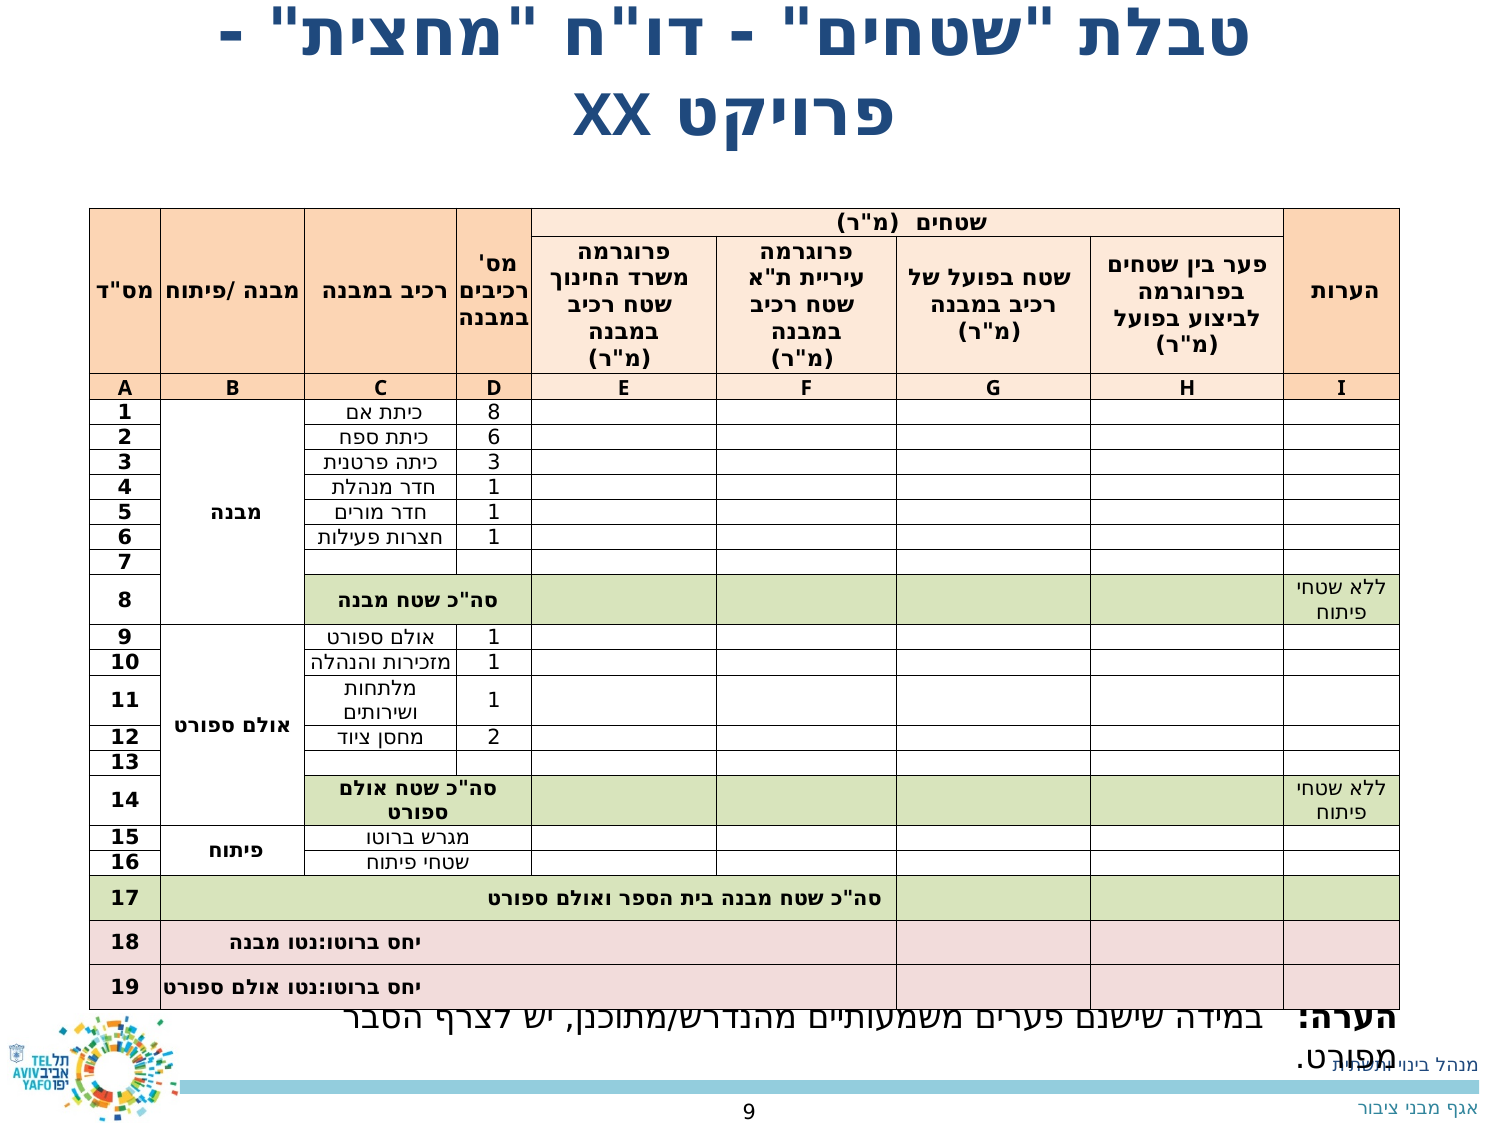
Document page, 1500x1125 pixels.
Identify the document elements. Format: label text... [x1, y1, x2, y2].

table_header שטחים (מ"ר) [532, 209, 1283, 236]
table_cell [1091, 475, 1283, 499]
table_cell 3 [90, 450, 160, 474]
table_cell B [161, 374, 304, 399]
table_cell פרוגרמה משרד החינוך שטח רכיב במבנה (מ"ר) [532, 237, 716, 373]
table_cell [1284, 625, 1399, 649]
table_cell אולם ספורט [161, 625, 304, 825]
table_cell [897, 425, 1090, 449]
table_cell [1091, 425, 1283, 449]
table_cell 4 [90, 475, 160, 499]
table_cell F [717, 374, 896, 399]
table_cell [1284, 400, 1399, 424]
table_cell [717, 776, 896, 825]
table_header מס' רכיבים במבנה [457, 209, 531, 373]
table_cell [1284, 676, 1399, 725]
table_cell 13 [90, 751, 160, 775]
table_cell חדר מורים [305, 500, 456, 524]
table_cell [1284, 726, 1399, 750]
table_cell 14 [90, 776, 160, 825]
table_cell מחסן ציוד [305, 726, 456, 750]
table_cell חצרות פעילות [305, 525, 456, 549]
table_cell 1 [457, 525, 531, 549]
table_cell [1091, 876, 1283, 920]
table_cell 6 [457, 425, 531, 449]
table_cell פער בין שטחים בפרוגרמה לביצוע בפועל (מ"ר) [1091, 237, 1283, 373]
table_cell [1284, 550, 1399, 574]
table_cell מגרש ברוטו [305, 826, 531, 850]
table_cell כיתת ספח [305, 425, 456, 449]
table_cell [1284, 751, 1399, 775]
table_cell 18 [90, 921, 160, 964]
table_cell 12 [90, 726, 160, 750]
table_cell 3 [457, 450, 531, 474]
table_cell [1284, 475, 1399, 499]
table_cell [532, 650, 716, 675]
table_cell פיתוח [161, 826, 304, 875]
table_cell [717, 500, 896, 524]
table_cell יחס ברוטו:נטו מבנה [161, 921, 436, 964]
table_cell 1 [457, 650, 531, 675]
table_cell [1284, 500, 1399, 524]
table_cell [717, 550, 896, 574]
table_cell 19 [90, 965, 160, 1009]
table_cell [1284, 826, 1399, 850]
table_cell ללא שטחי פיתוח [1284, 575, 1399, 624]
table_header הערות [1284, 209, 1399, 373]
table_cell 1 [457, 475, 531, 499]
table_cell [897, 851, 1090, 875]
table_cell [717, 726, 896, 750]
table_cell [683, 921, 839, 964]
table_cell [457, 550, 531, 574]
table_cell [1284, 450, 1399, 474]
table_cell [897, 575, 1090, 624]
table_cell [532, 475, 716, 499]
table_cell [897, 525, 1090, 549]
table_cell [683, 965, 839, 1009]
table_cell פרוגרמה עיריית ת"א שטח רכיב במבנה (מ"ר) [717, 237, 896, 373]
table_cell 6 [90, 525, 160, 549]
table_cell [532, 550, 716, 574]
table_cell [1091, 676, 1283, 725]
table_cell [897, 625, 1090, 649]
table_cell [1091, 851, 1283, 875]
table_cell [897, 776, 1090, 825]
table_cell [897, 751, 1090, 775]
table_cell [897, 726, 1090, 750]
table_cell [717, 650, 896, 675]
table_cell מזכירות והנהלה [305, 650, 456, 675]
text_box טבלת "שטחים" - דו"ח "מחצית" - פרויקט XX [94, 16, 1375, 121]
table_cell 9 [90, 625, 160, 649]
table_cell סה"כ שטח מבנה בית הספר ואולם ספורט [161, 876, 896, 920]
table_cell 8 [457, 400, 531, 424]
table_cell [839, 965, 896, 1009]
table_cell [1091, 575, 1283, 624]
table_cell [532, 625, 716, 649]
table_cell [717, 450, 896, 474]
table_cell [717, 475, 896, 499]
table_cell 10 [90, 650, 160, 675]
table_cell [532, 575, 716, 624]
table_cell [897, 450, 1090, 474]
table_cell [897, 876, 1090, 920]
table_cell 1 [457, 625, 531, 649]
table_cell [1284, 650, 1399, 675]
table_cell [1091, 826, 1283, 850]
table_cell I [1284, 374, 1399, 399]
table_cell 7 [90, 550, 160, 574]
table_cell [559, 921, 683, 964]
table_cell [532, 751, 716, 775]
table_cell שטח בפועל של רכיב במבנה (מ"ר) [897, 237, 1090, 373]
table_cell 15 [90, 826, 160, 850]
table_cell [532, 726, 716, 750]
table_cell [1284, 921, 1399, 964]
table_cell [717, 851, 896, 875]
table_cell [559, 965, 683, 1009]
table_cell [897, 826, 1090, 850]
table_cell [1091, 400, 1283, 424]
table_cell סה"כ שטח אולם ספורט [305, 776, 531, 825]
table_cell [1284, 425, 1399, 449]
table_cell [1091, 550, 1283, 574]
table_cell [1091, 776, 1283, 825]
table_cell [436, 921, 559, 964]
table_cell [717, 625, 896, 649]
table_cell ללא שטחי פיתוח [1284, 776, 1399, 825]
table_cell [717, 525, 896, 549]
table_cell [897, 475, 1090, 499]
table_cell [897, 965, 1090, 1009]
table_cell 5 [90, 500, 160, 524]
table_cell [897, 921, 1090, 964]
table_cell [532, 450, 716, 474]
table_cell סה"כ שטח מבנה [305, 575, 531, 624]
table_cell [532, 676, 716, 725]
table_cell [897, 650, 1090, 675]
table_cell 2 [90, 425, 160, 449]
table_header רכיב במבנה [305, 209, 456, 373]
table_cell [717, 751, 896, 775]
table_cell [1091, 625, 1283, 649]
table_cell [717, 400, 896, 424]
table_cell [1091, 921, 1283, 964]
table_cell H [1091, 374, 1283, 399]
table_cell מלתחות ושירותים [305, 676, 456, 725]
table_cell [897, 550, 1090, 574]
table_cell [532, 826, 716, 850]
table_cell G [897, 374, 1090, 399]
table_cell 1 [457, 500, 531, 524]
table_cell כיתת אם [305, 400, 456, 424]
table_cell [305, 751, 456, 775]
table_cell [1284, 876, 1399, 920]
table_cell [1284, 525, 1399, 549]
table_cell [1091, 500, 1283, 524]
table_cell D [457, 374, 531, 399]
table_cell [1091, 751, 1283, 775]
table_cell C [305, 374, 456, 399]
table_cell [897, 676, 1090, 725]
table_cell [897, 400, 1090, 424]
table_cell כיתה פרטנית [305, 450, 456, 474]
table_cell [717, 826, 896, 850]
table_cell [839, 921, 896, 964]
table_cell [1091, 525, 1283, 549]
table_cell 2 [457, 726, 531, 750]
table_cell A [90, 374, 160, 399]
table_cell [1284, 965, 1399, 1009]
table_cell [532, 425, 716, 449]
table_cell [717, 425, 896, 449]
table_cell [1091, 726, 1283, 750]
table_cell מבנה [161, 400, 304, 624]
table_cell [897, 500, 1090, 524]
table_cell שטחי פיתוח [305, 851, 531, 875]
table_cell אולם ספורט [305, 625, 456, 649]
text_box הערה: במידה שישנם פערים משמעותיים מהנדרש/מתוכנן, יש לצרף הסבר מפורט. [296, 987, 1413, 1083]
table_cell יחס ברוטו:נטו אולם ספורט [161, 965, 436, 1009]
table_cell חדר מנהלת [305, 475, 456, 499]
table_cell [1091, 450, 1283, 474]
table_cell 8 [90, 575, 160, 624]
table_cell [1091, 965, 1283, 1009]
table_header מס"ד [90, 209, 160, 373]
table_cell [717, 575, 896, 624]
table_cell 11 [90, 676, 160, 725]
table_cell [532, 525, 716, 549]
table_cell [532, 500, 716, 524]
table_cell 1 [457, 676, 531, 725]
table_cell [457, 751, 531, 775]
table_cell E [532, 374, 716, 399]
table_cell [436, 965, 559, 1009]
table_cell [532, 400, 716, 424]
table_cell 1 [90, 400, 160, 424]
table_cell [532, 851, 716, 875]
table_cell [532, 776, 716, 825]
table_cell [1091, 650, 1283, 675]
table_cell 16 [90, 851, 160, 875]
picture [7, 1013, 180, 1123]
table_cell [1284, 851, 1399, 875]
table_cell 17 [90, 876, 160, 920]
table_header מבנה /פיתוח [161, 209, 304, 373]
table_cell [717, 676, 896, 725]
table_cell [305, 550, 456, 574]
